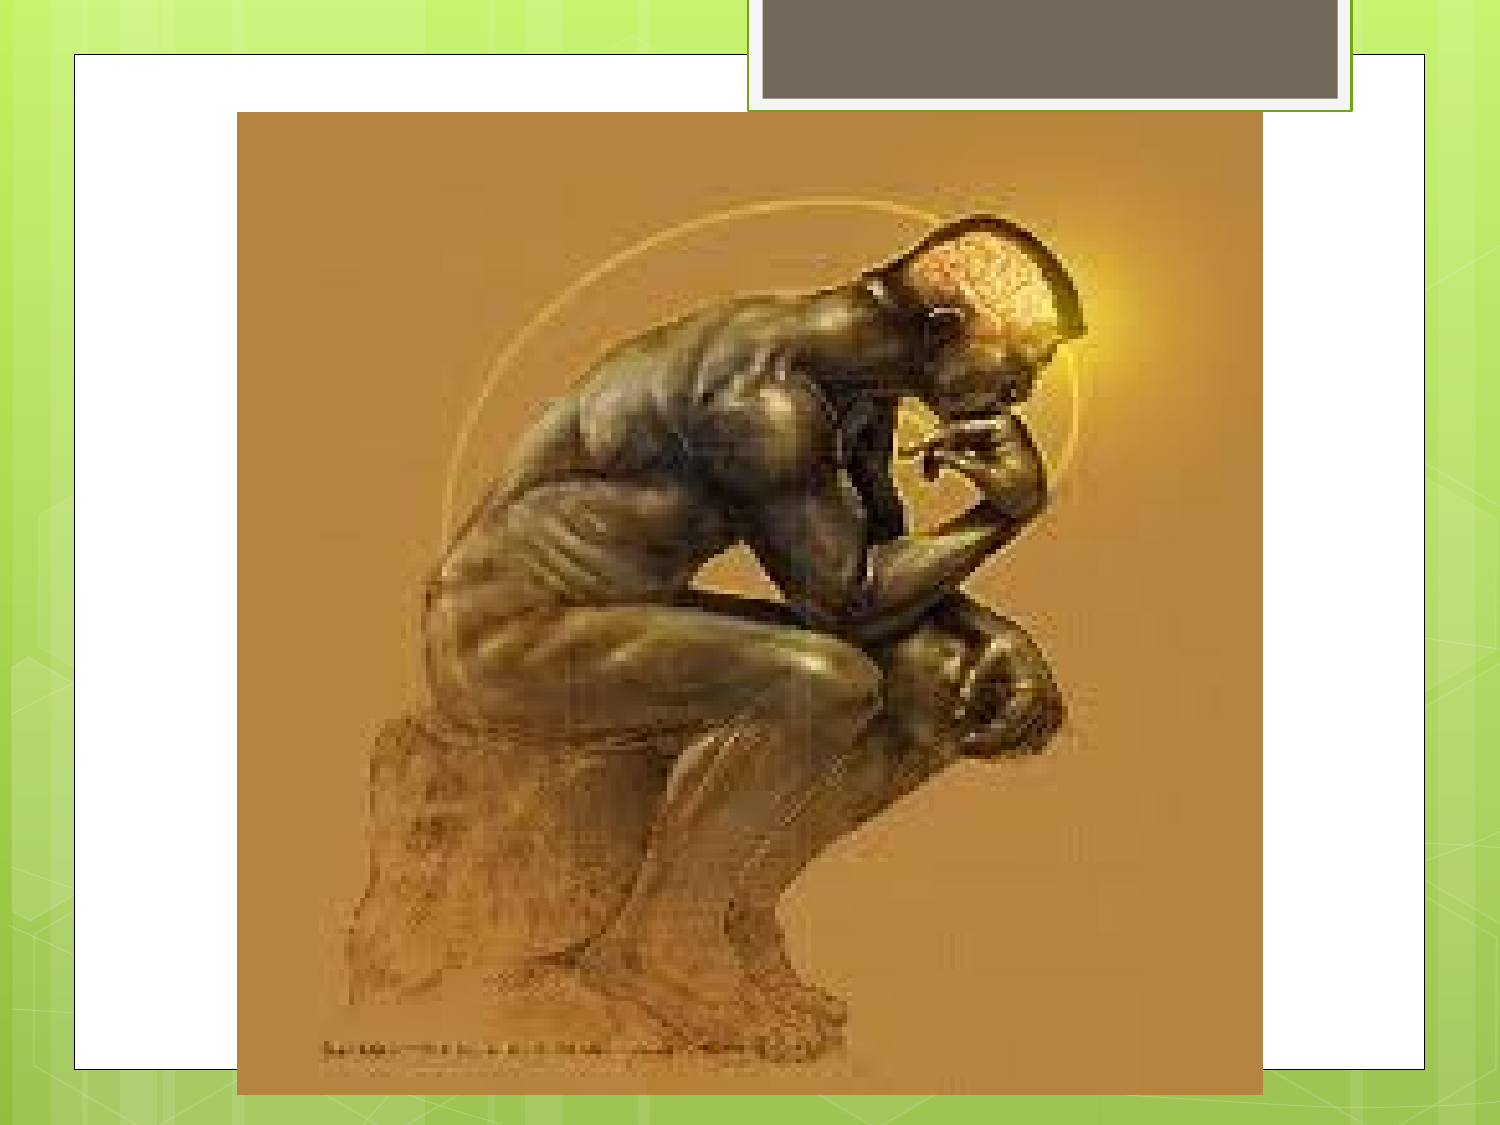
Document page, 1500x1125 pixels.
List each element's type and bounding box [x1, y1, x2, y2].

picture [237, 112, 1263, 1095]
